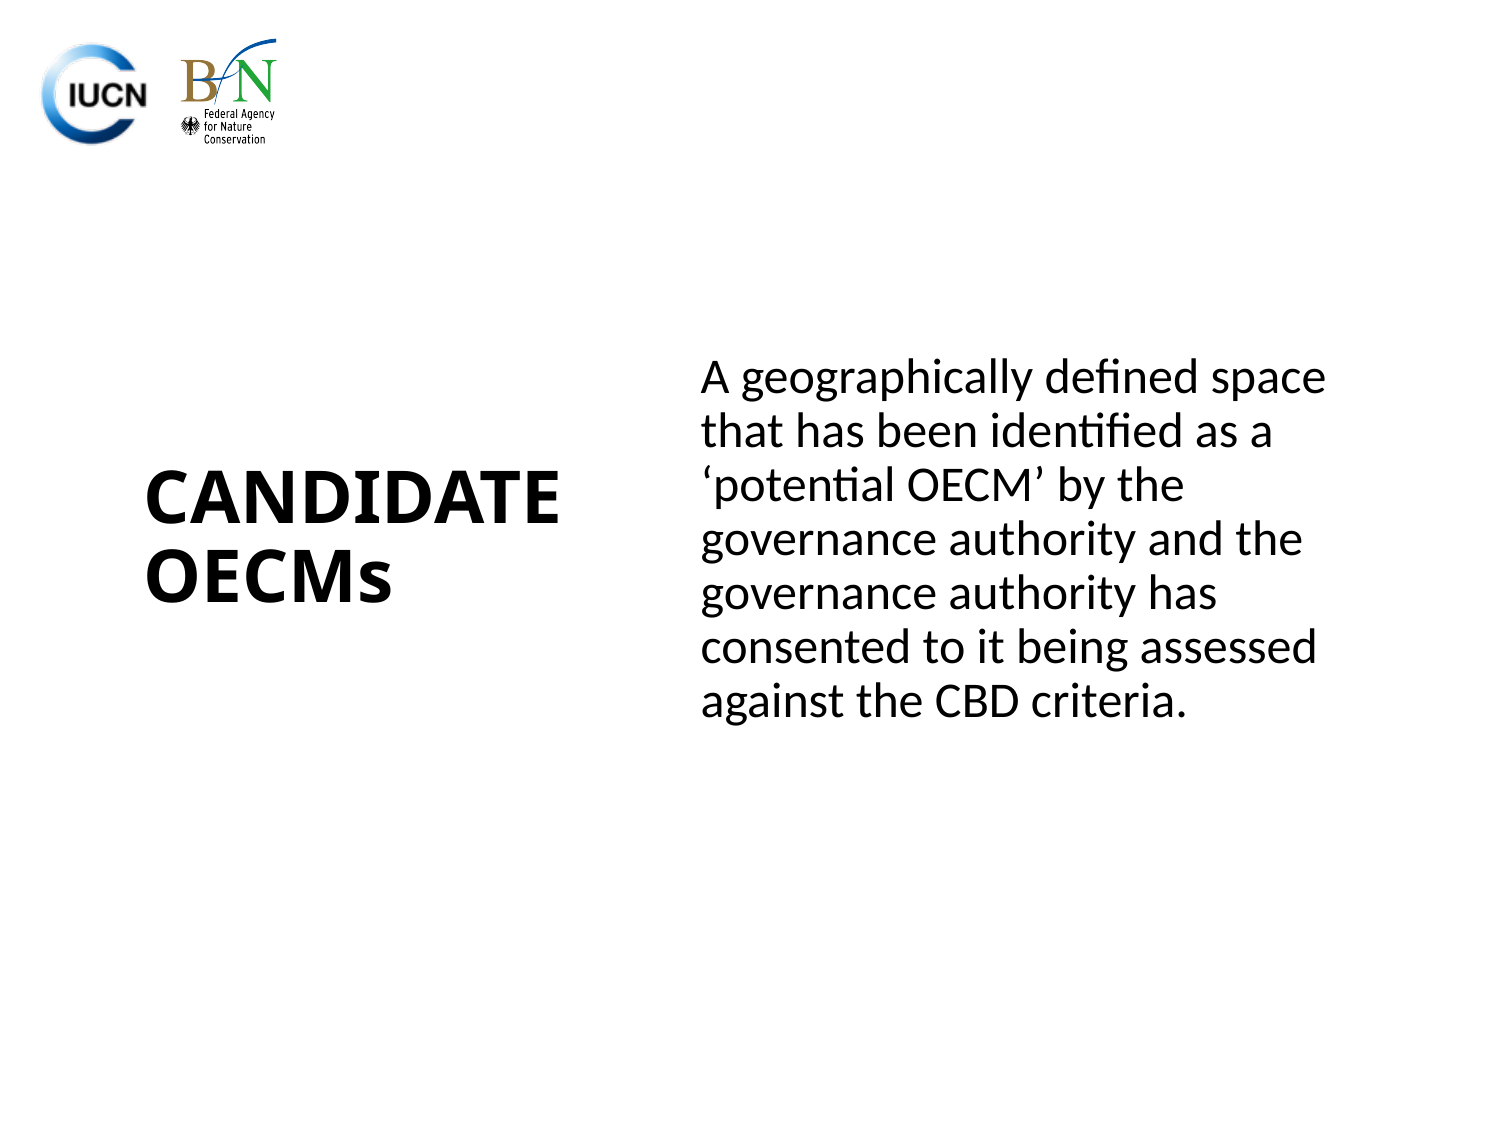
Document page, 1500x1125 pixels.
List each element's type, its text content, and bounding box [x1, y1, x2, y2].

picture [18, 0, 363, 177]
list A geographically defined space that has been identified as a ‘potential OECM’ by the governance authority and the governance authority has consented to it being assessed against the CBD criteria. [685, 179, 1384, 900]
text_box CANDIDATE OECMs [128, 179, 580, 900]
